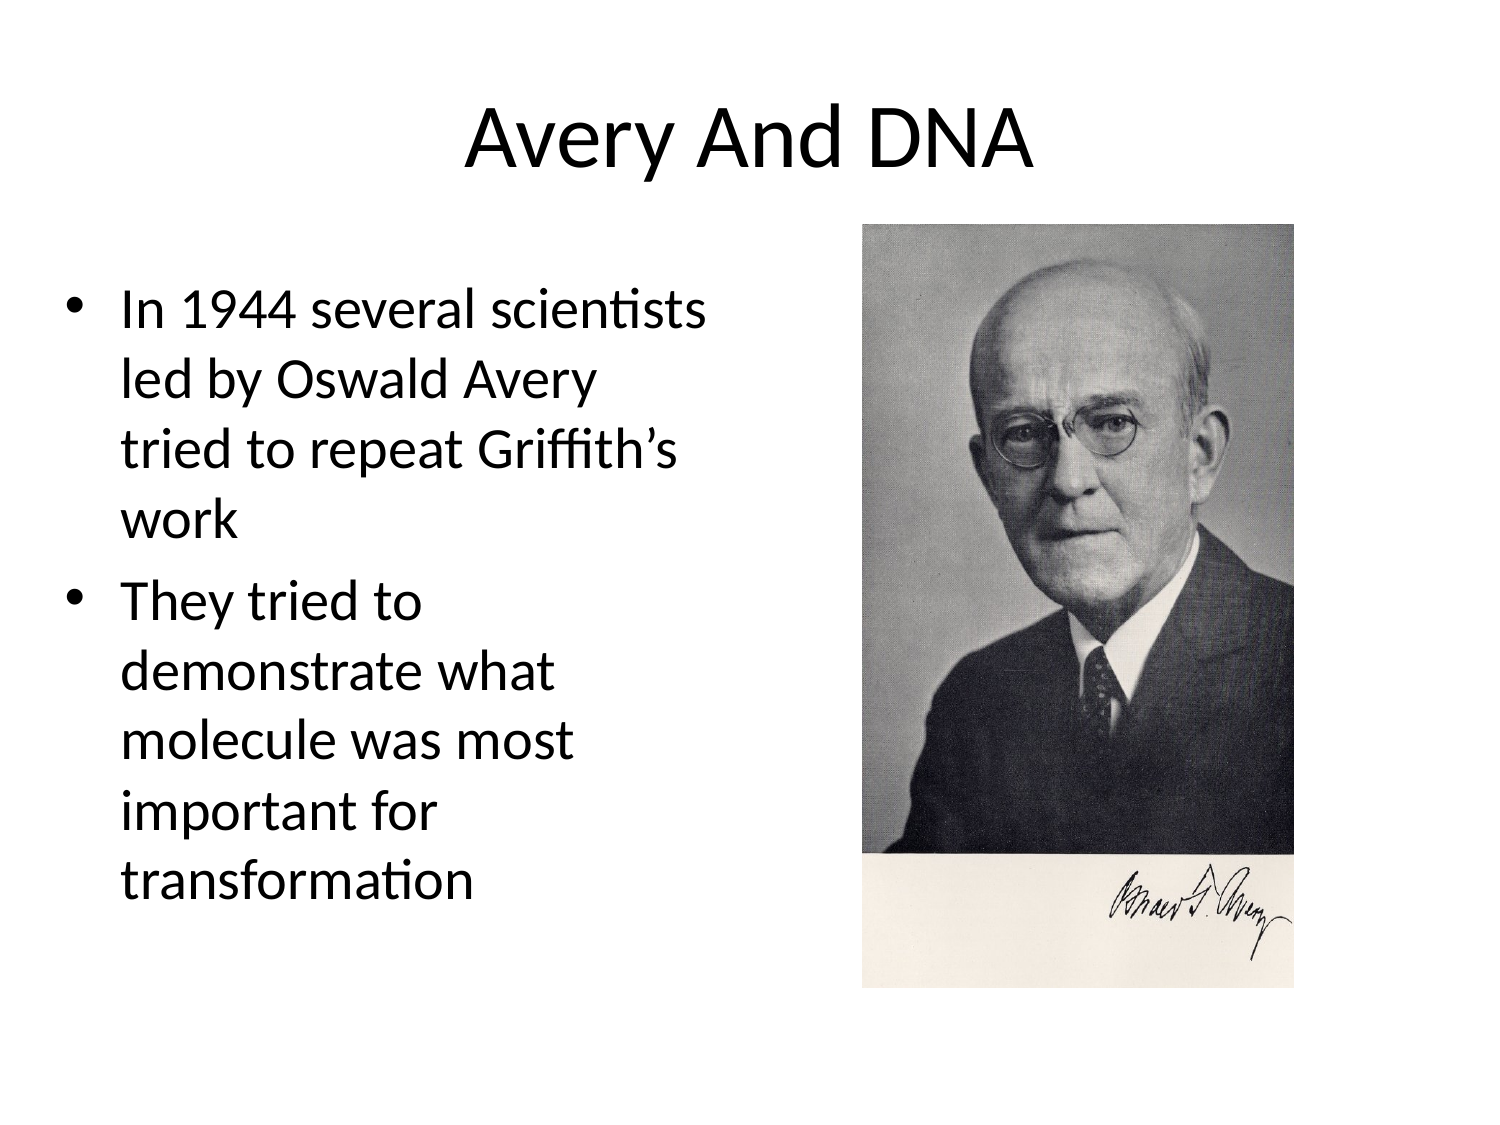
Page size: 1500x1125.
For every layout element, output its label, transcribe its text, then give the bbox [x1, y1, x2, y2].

picture [862, 224, 1294, 988]
title Avery And DNA [49, 37, 1451, 225]
list In 1944 several scientists led by Oswald Avery tried to repeat Griffith’s work They tried to demonstrate what molecule was most important for transformation [49, 262, 737, 1001]
